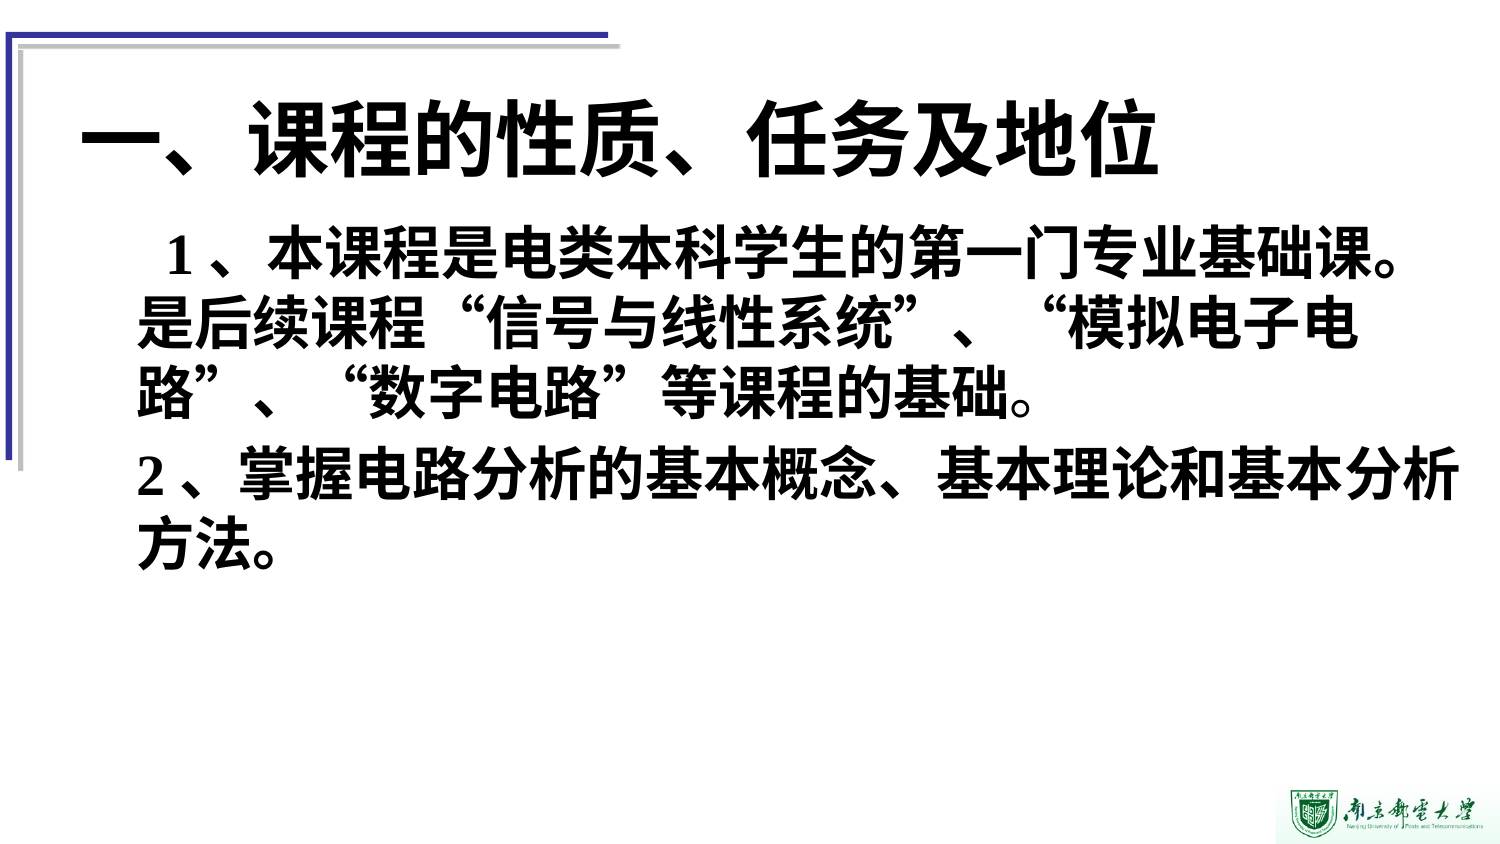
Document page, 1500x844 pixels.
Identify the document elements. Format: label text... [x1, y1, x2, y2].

text_box 一、课程的性质、任务及地位 1、本课程是电类本科学生的第一门专业基础课。是后续课程“信号与线性系统”、“模拟电子电路”、“数字电路”等课程的基础。 2、掌握电路分析的基本概念、基本理论和基本分析方法。 [64, 79, 1500, 742]
picture [1275, 781, 1500, 844]
